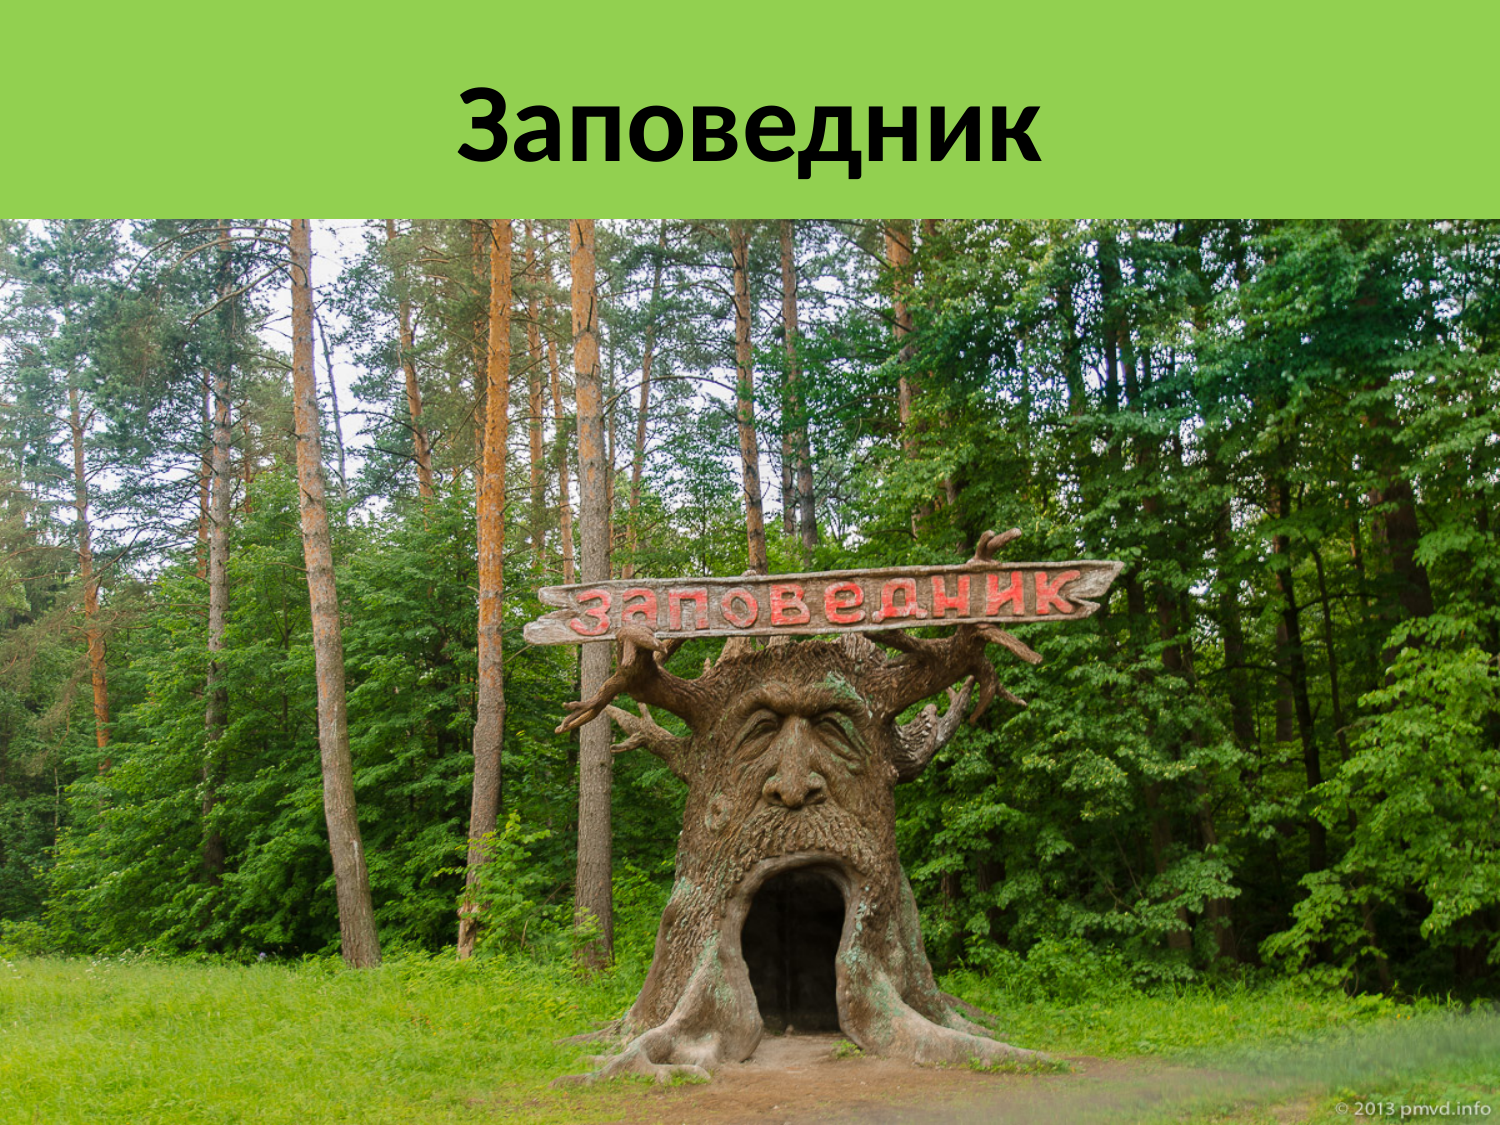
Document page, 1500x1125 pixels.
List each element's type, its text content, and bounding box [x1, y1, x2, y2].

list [0, 219, 1500, 1125]
title Заповедник [0, 0, 1500, 219]
